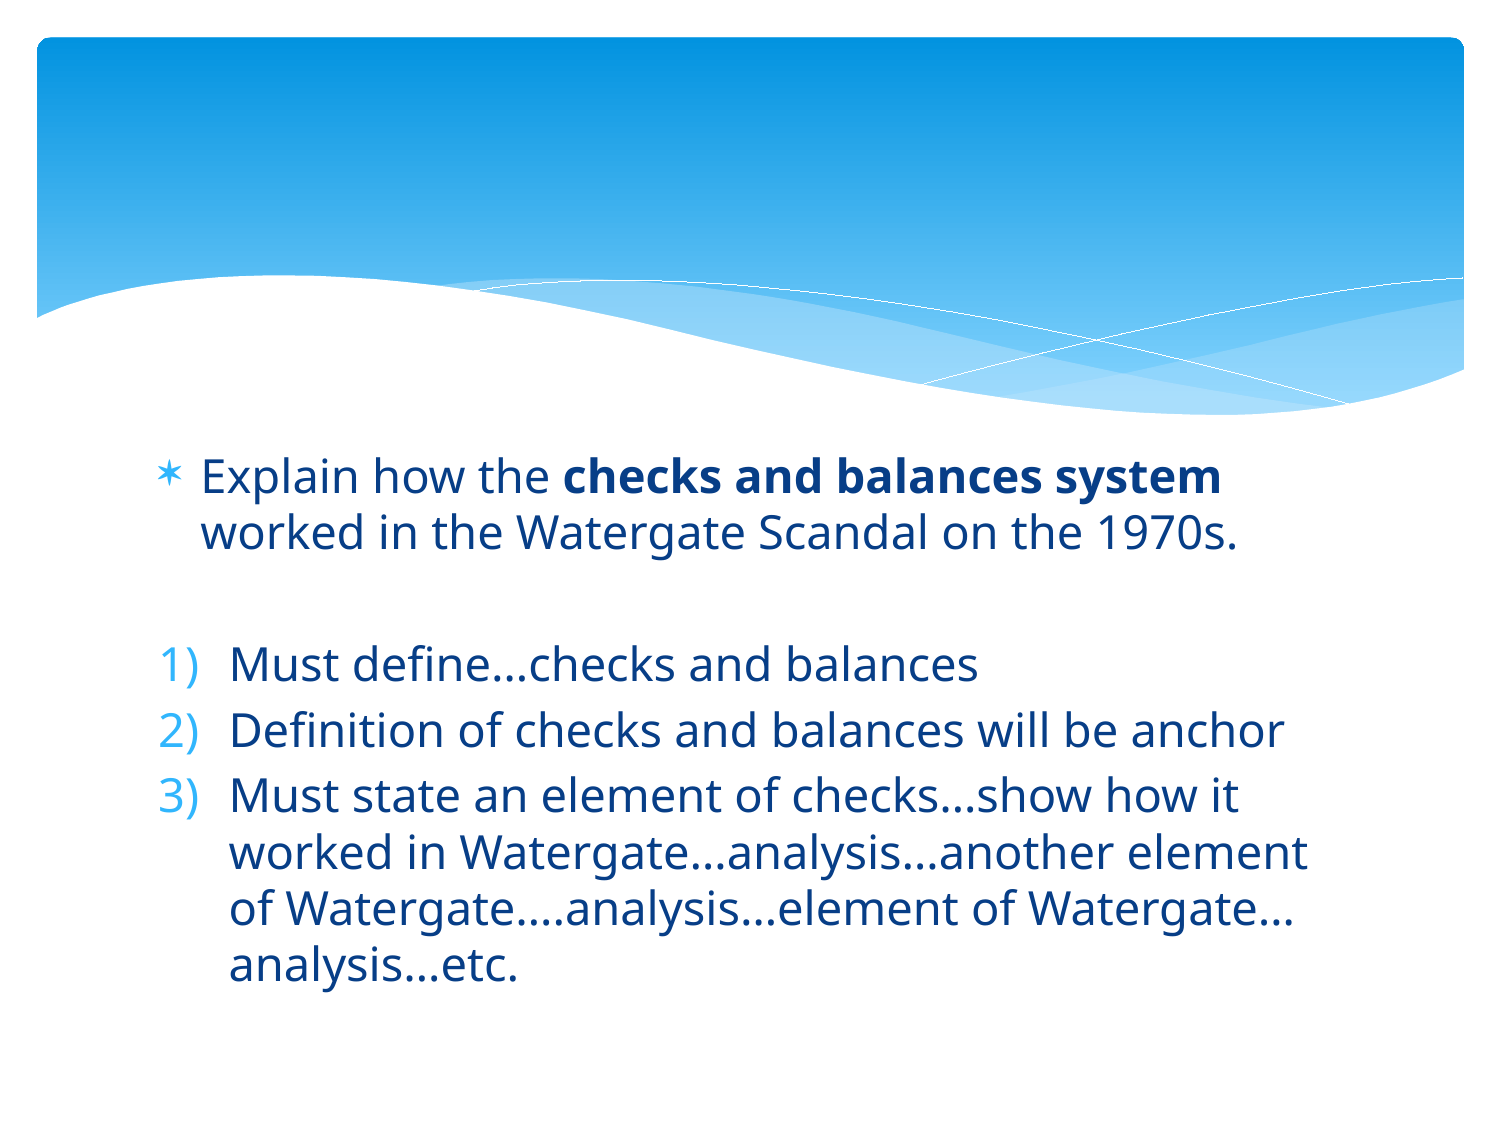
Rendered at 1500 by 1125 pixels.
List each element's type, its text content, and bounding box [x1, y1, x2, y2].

list Explain how the checks and balances system worked in the Watergate Scandal on the 1970s. Must define…checks and balances Definition of checks and balances will be anchor Must state an element of checks…show how it worked in Watergate…analysis…another element of Watergate….analysis…element of Watergate…analysis…etc. [143, 438, 1359, 1005]
